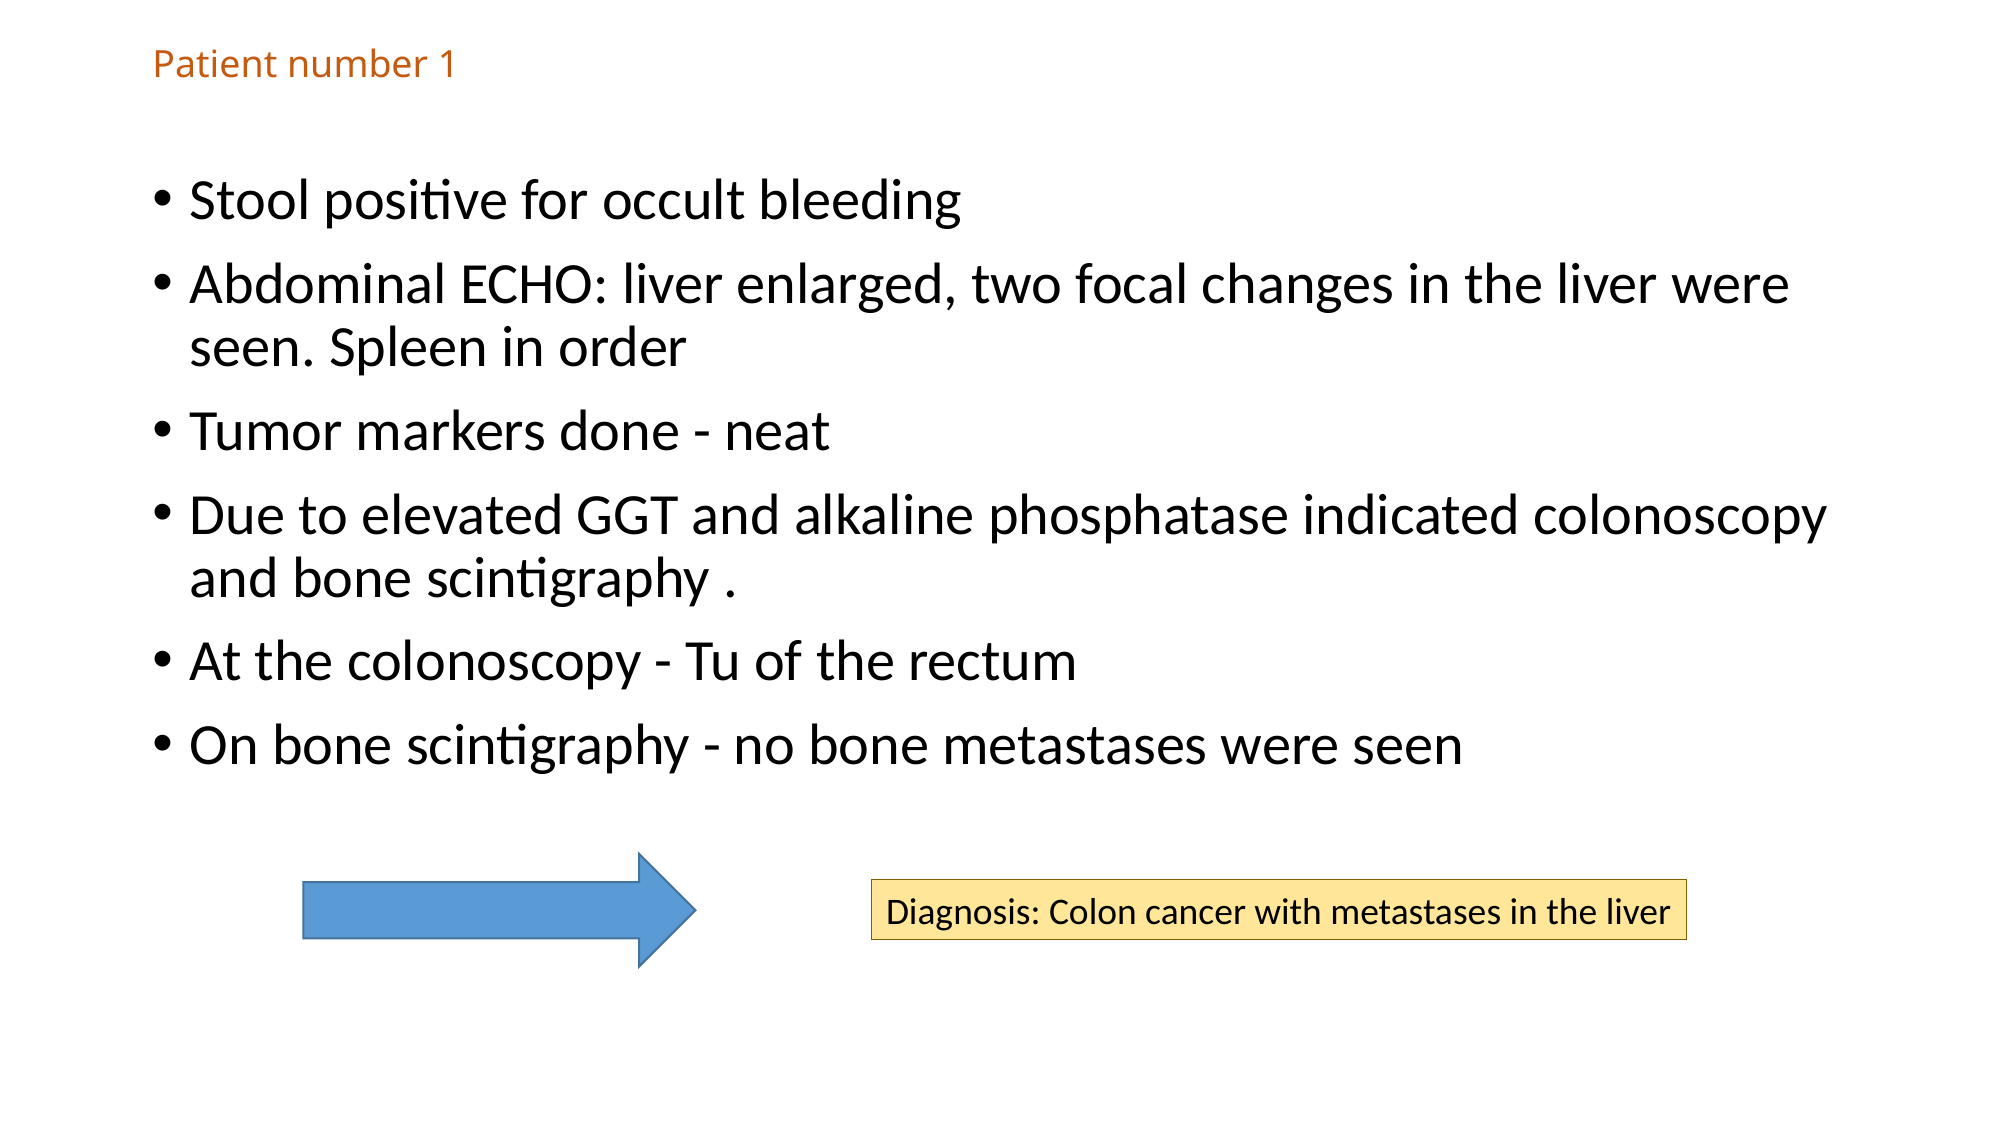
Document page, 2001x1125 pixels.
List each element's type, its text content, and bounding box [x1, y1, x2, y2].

text_box Diagnosis: Colon cancer with metastases in the liver [871, 879, 1687, 940]
list Stool positive for occult bleeding Abdominal ECHO: liver enlarged, two focal changes in the liver were seen. Spleen in order Tumor markers done - neat Due to elevated GGT and alkaline phosphatase indicated colonoscopy and bone scintigraphy . At the colonoscopy - Tu of the rectum On bone scintigraphy - no bone metastases were seen [137, 161, 1863, 1014]
title Patient number 1 [137, 59, 1863, 72]
text_box [302, 851, 697, 969]
